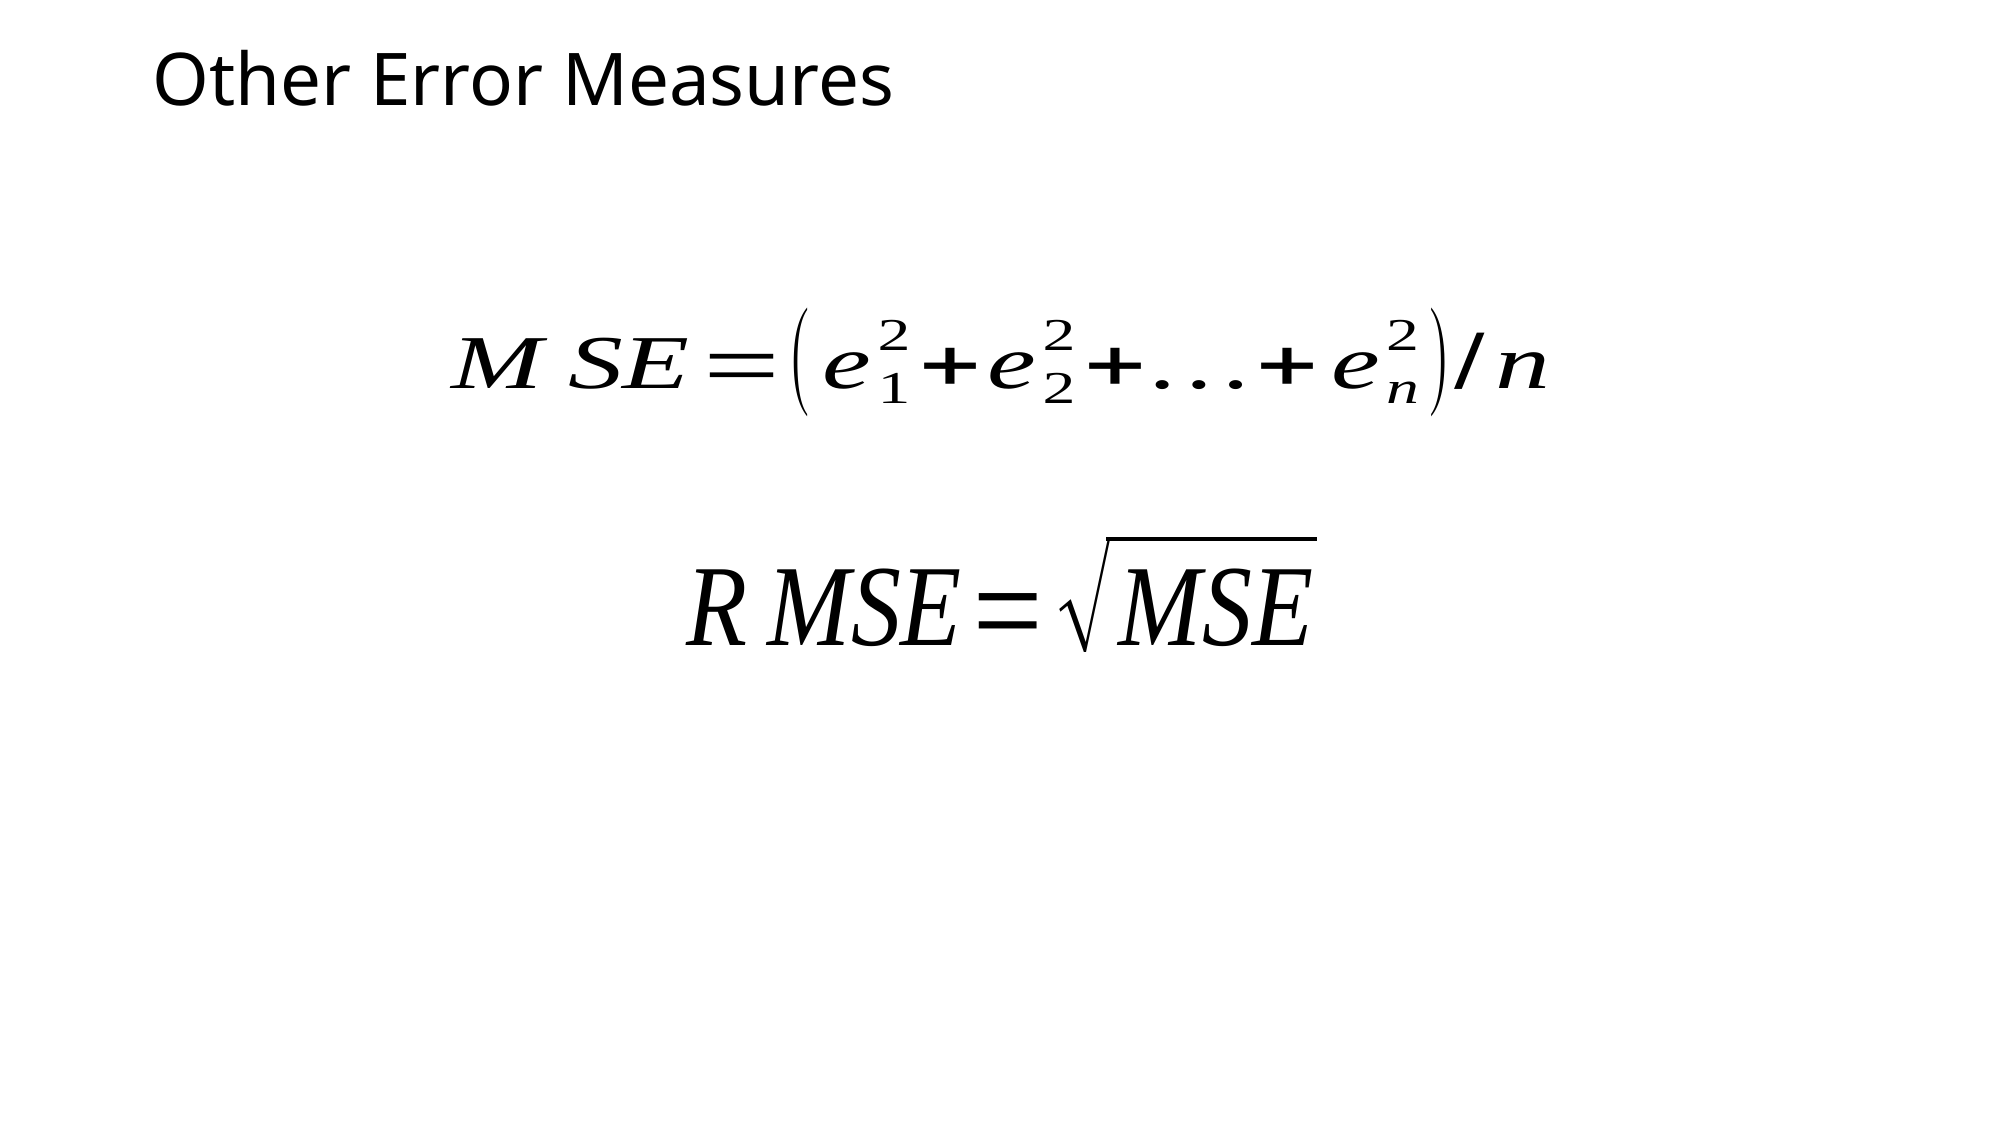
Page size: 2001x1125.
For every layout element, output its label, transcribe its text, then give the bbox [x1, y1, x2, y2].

title Other Error Measures [137, 35, 1863, 130]
